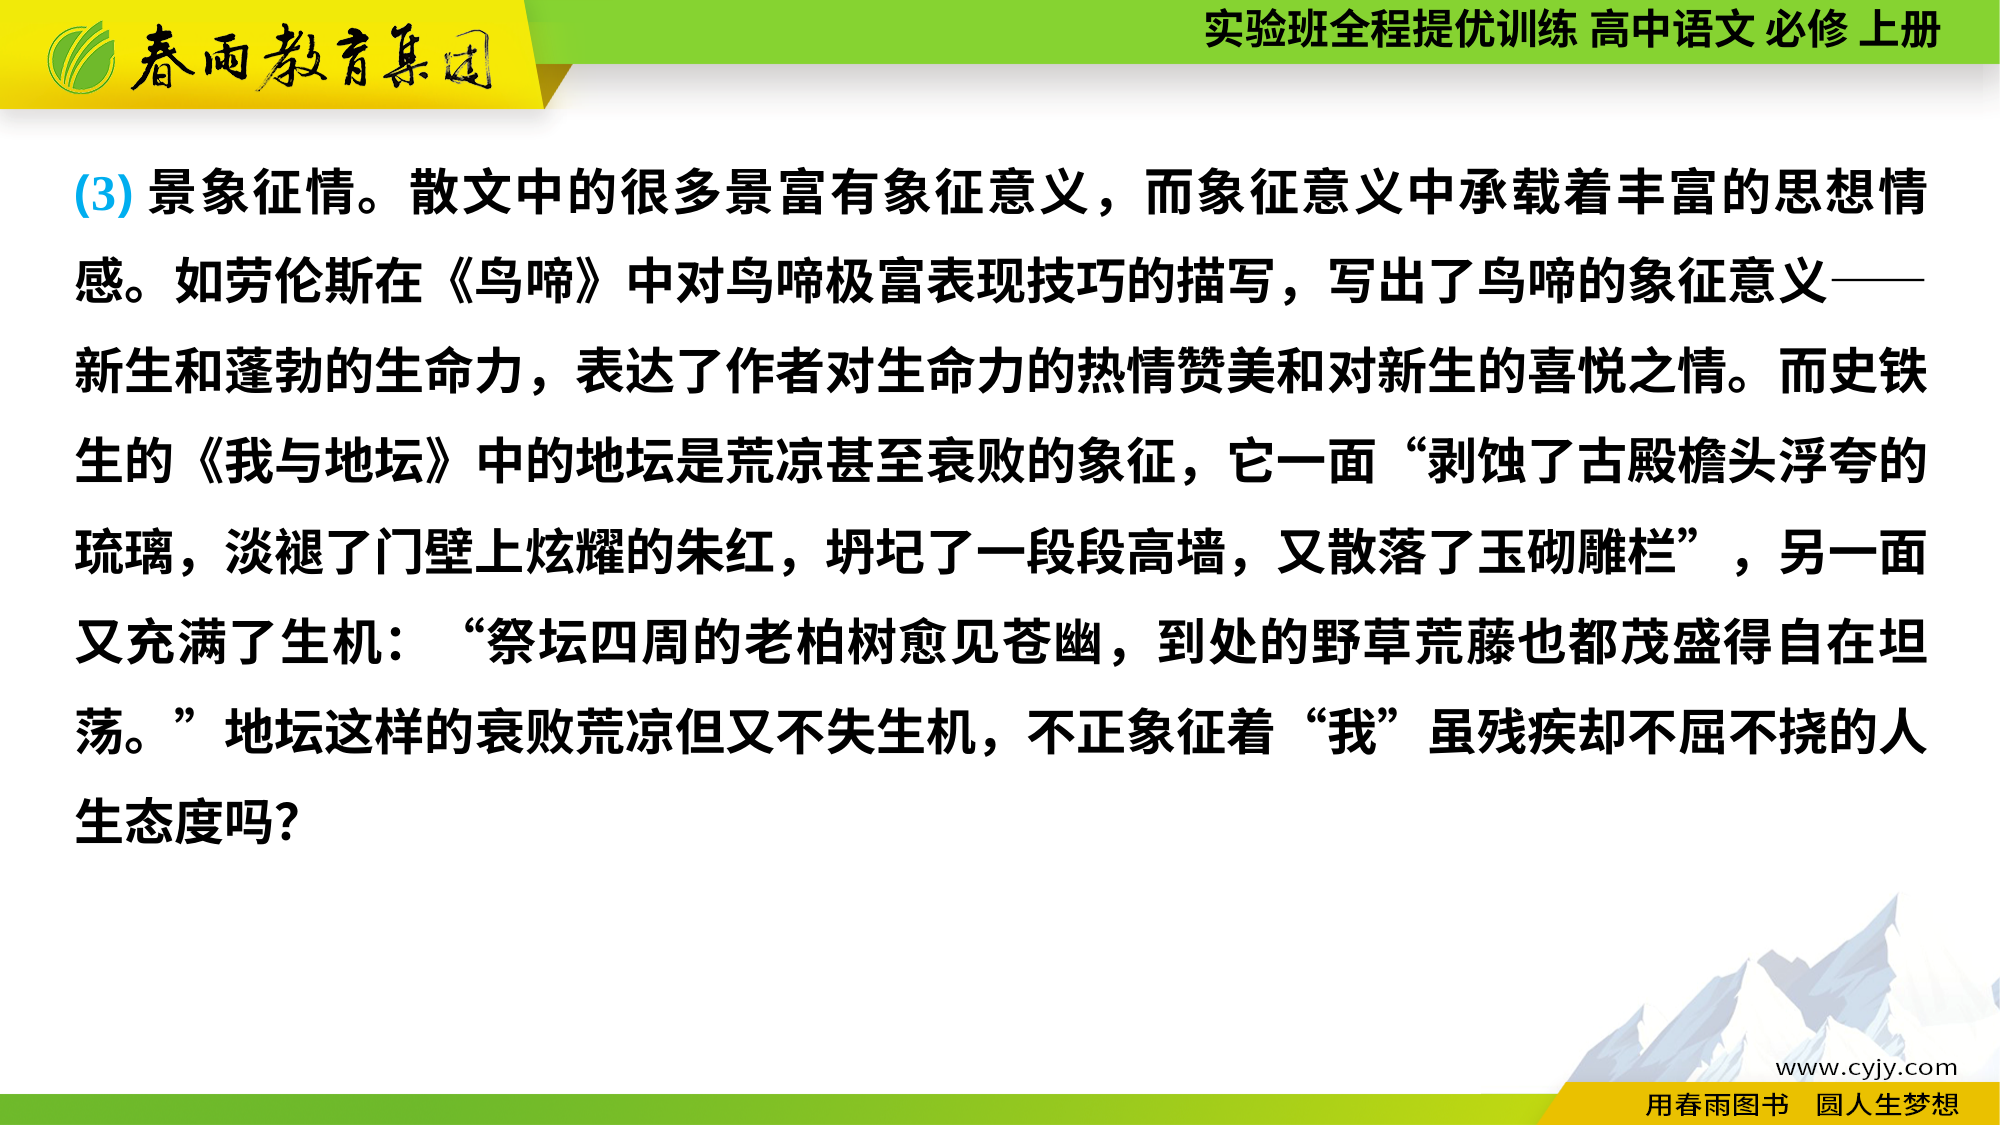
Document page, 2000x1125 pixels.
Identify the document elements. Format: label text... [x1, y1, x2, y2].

picture [0, 0, 2000, 1125]
list (3)景象征情。散文中的很多景富有象征意义，而象征意义中承载着丰富的思想情感。如劳伦斯在《鸟啼》中对鸟啼极富表现技巧的描写，写出了鸟啼的象征意义——新生和蓬勃的生命力，表达了作者对生命力的热情赞美和对新生的喜悦之情。而史铁生的《我与地坛》中的地坛是荒凉甚至衰败的象征，它一面“剥蚀了古殿檐头浮夸的琉璃，淡褪了门壁上炫耀的朱红，坍圮了一段段高墙，又散落了玉砌雕栏”，另一面又充满了生机：“祭坛四周的老柏树愈见苍幽，到处的野草荒藤也都茂盛得自在坦荡。”地坛这样的衰败荒凉但又不失生机，不正象征着“我”虽残疾却不屈不挠的人生态度吗？ [59, 122, 1944, 854]
